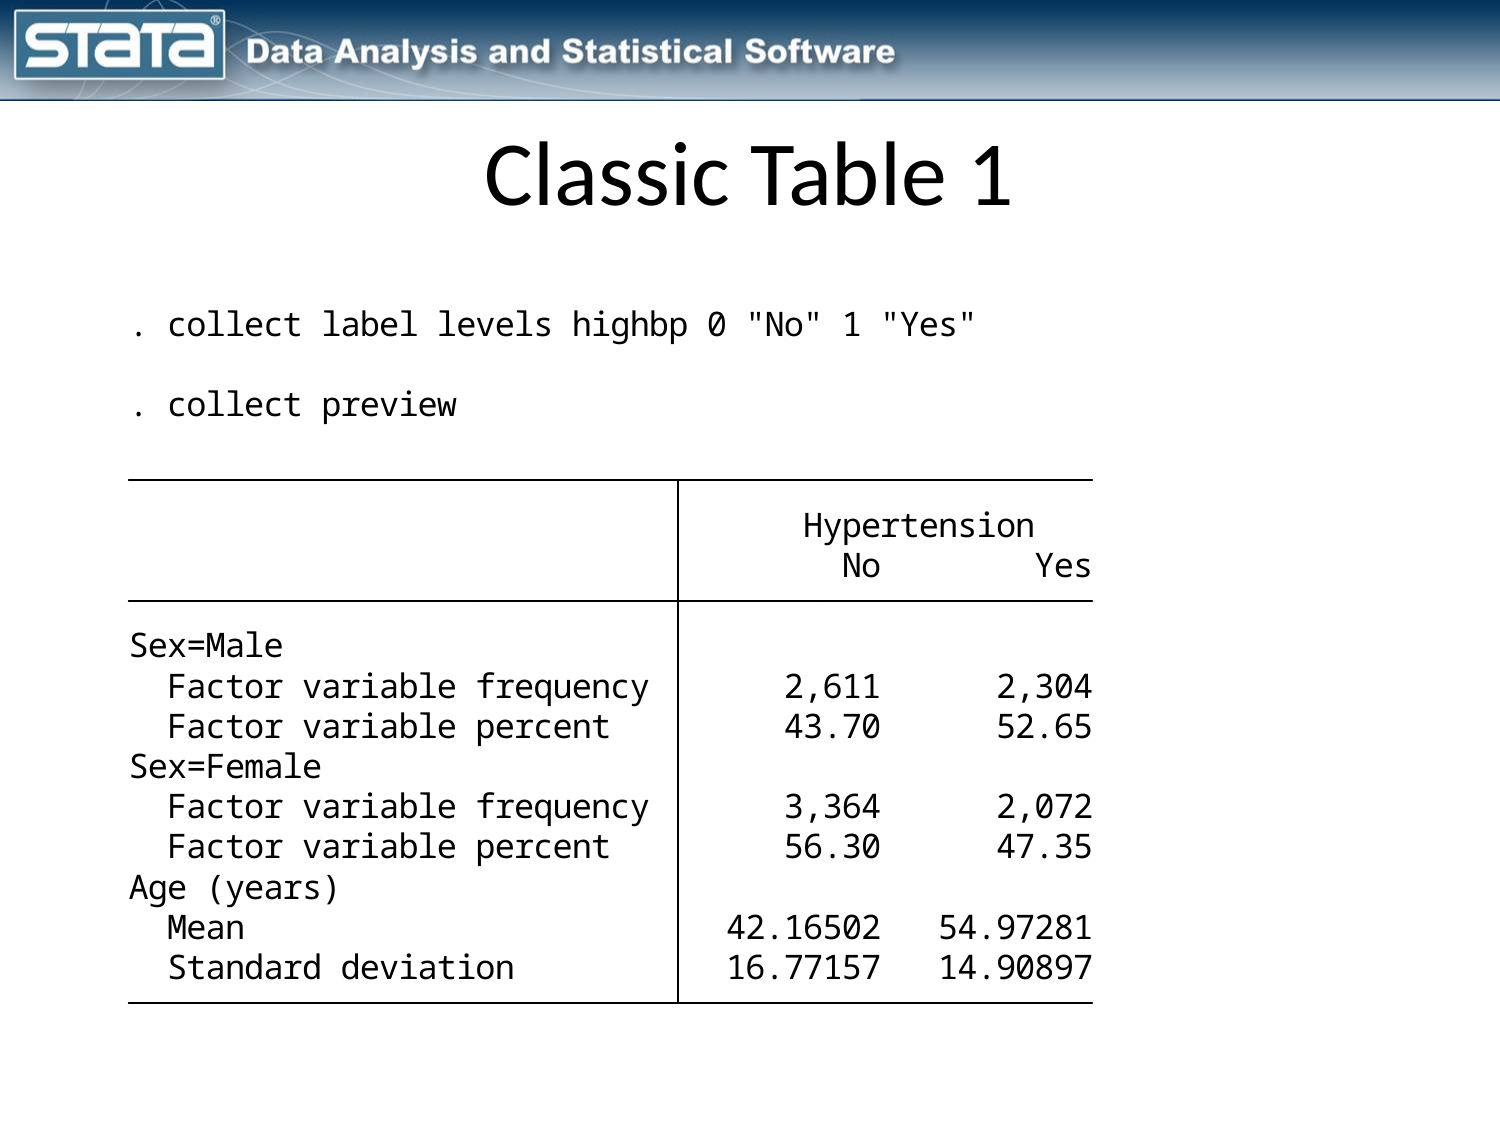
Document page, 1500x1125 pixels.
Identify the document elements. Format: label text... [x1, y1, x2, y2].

picture [112, 299, 1178, 1025]
picture [0, 0, 1500, 102]
title Classic Table 1 [0, 108, 1500, 238]
